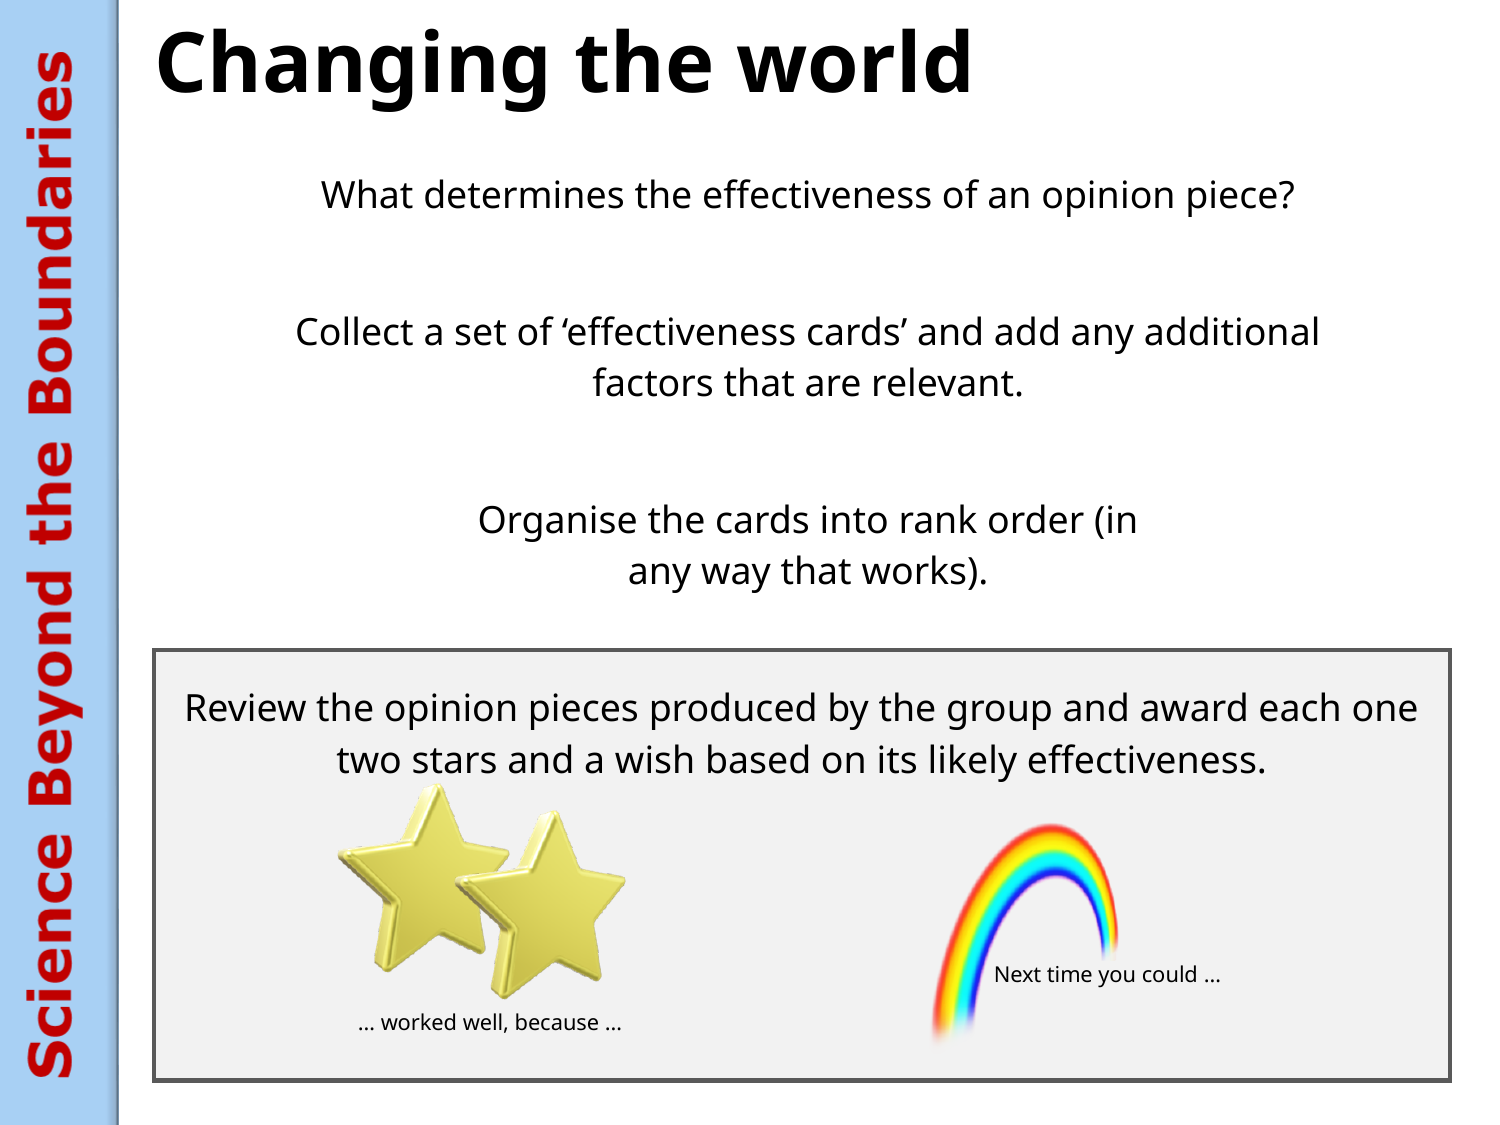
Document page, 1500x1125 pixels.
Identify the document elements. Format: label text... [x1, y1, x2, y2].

picture [0, 0, 121, 1125]
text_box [154, 649, 1451, 1081]
text_box What determines the effectiveness of an opinion piece? [160, 157, 1457, 224]
text_box Organise the cards into rank order (in any way that works). [449, 482, 1167, 600]
text_box Changing the world [139, 1, 1477, 117]
text_box Collect a set of ‘effectiveness cards’ and add any additional factors that are relevant. [259, 294, 1358, 412]
